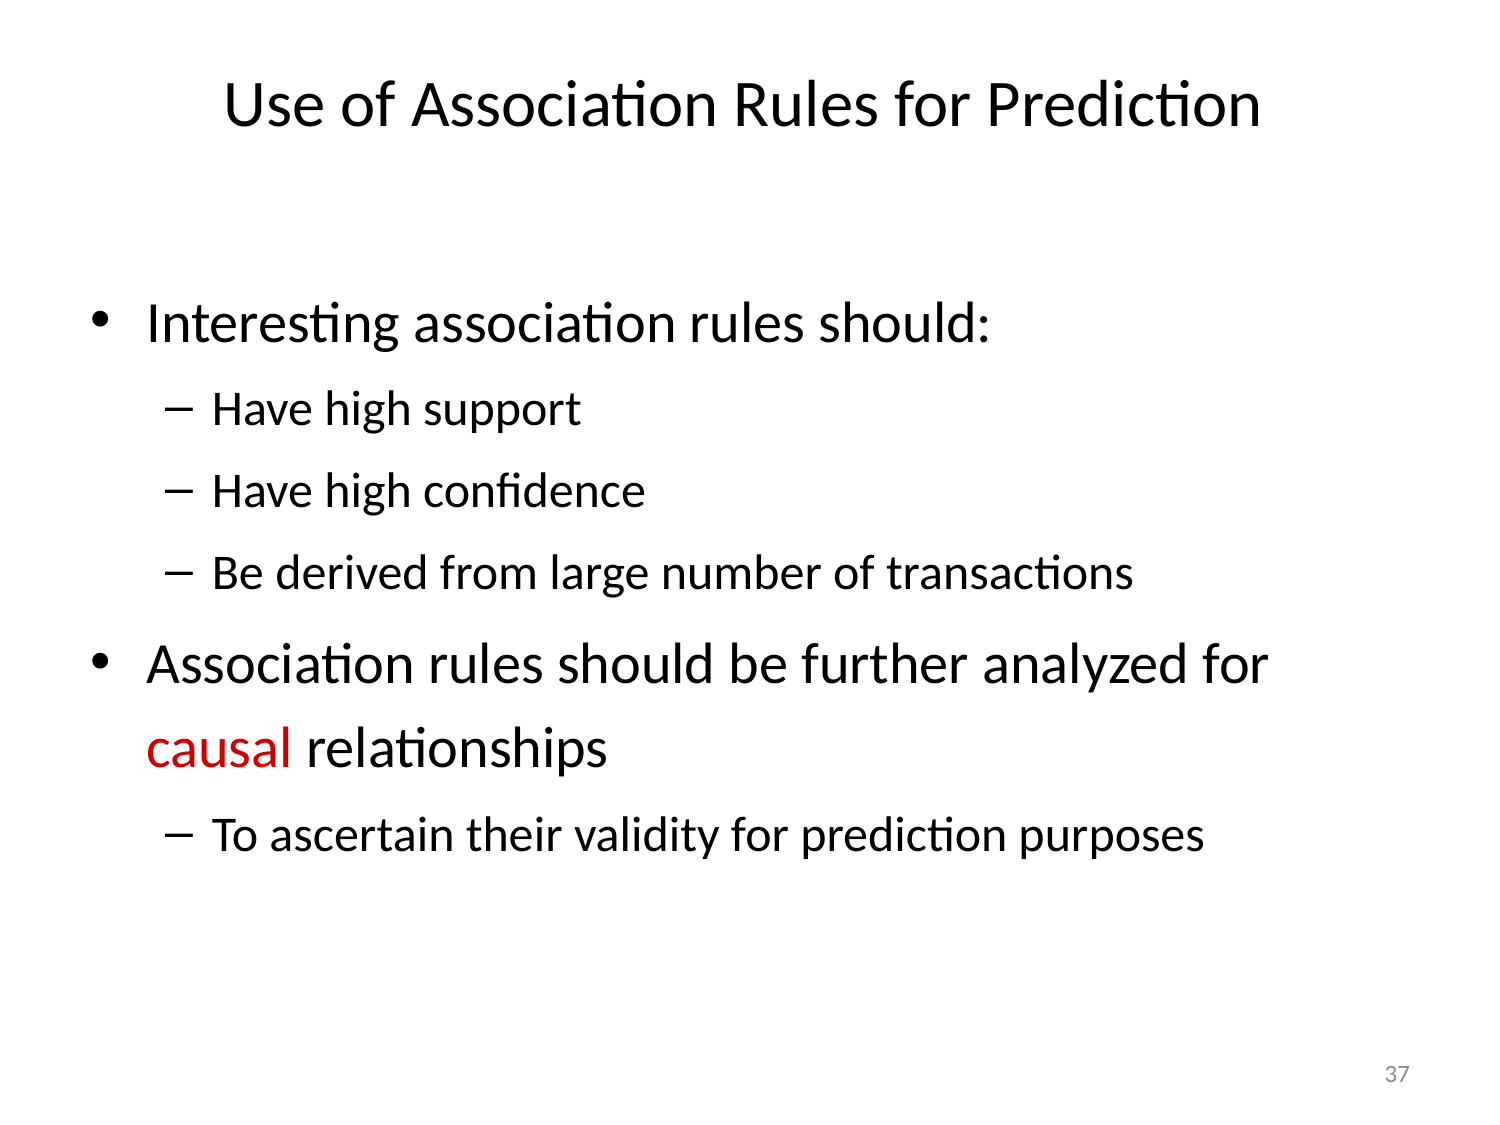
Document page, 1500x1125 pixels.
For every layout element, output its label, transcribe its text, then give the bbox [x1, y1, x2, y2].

slide_number 37 [1074, 1042, 1425, 1103]
list Interesting association rules should: Have high support Have high confidence Be derived from large number of transactions Association rules should be further analyzed for causal relationships To ascertain their validity for prediction purposes [75, 262, 1425, 1005]
title Use of Association Rules for Prediction [62, 37, 1425, 163]
